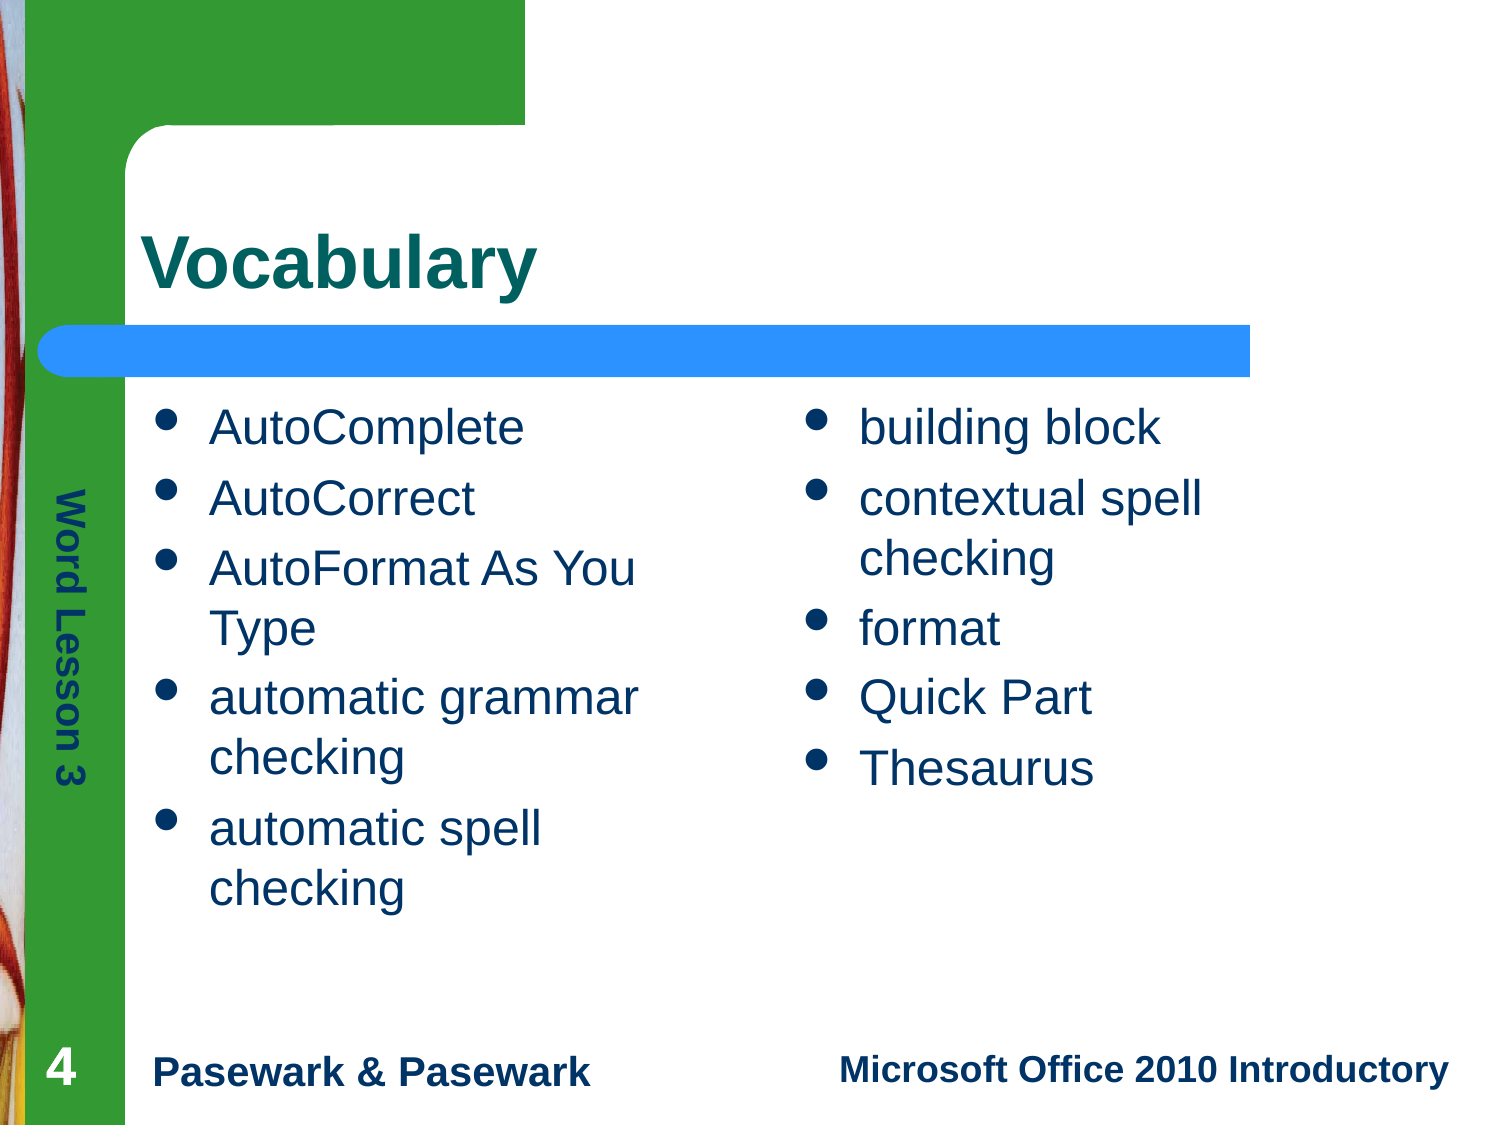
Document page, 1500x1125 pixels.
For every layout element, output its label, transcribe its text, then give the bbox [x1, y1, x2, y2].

picture [0, 0, 25, 1125]
list AutoComplete AutoCorrect AutoFormat As You Type automatic grammar checking automatic spell checking [137, 387, 763, 1026]
title Vocabulary [124, 124, 1426, 313]
list building block contextual spell checking format Quick Part Thesaurus [787, 387, 1400, 1038]
text_box 4 [13, 1023, 111, 1105]
